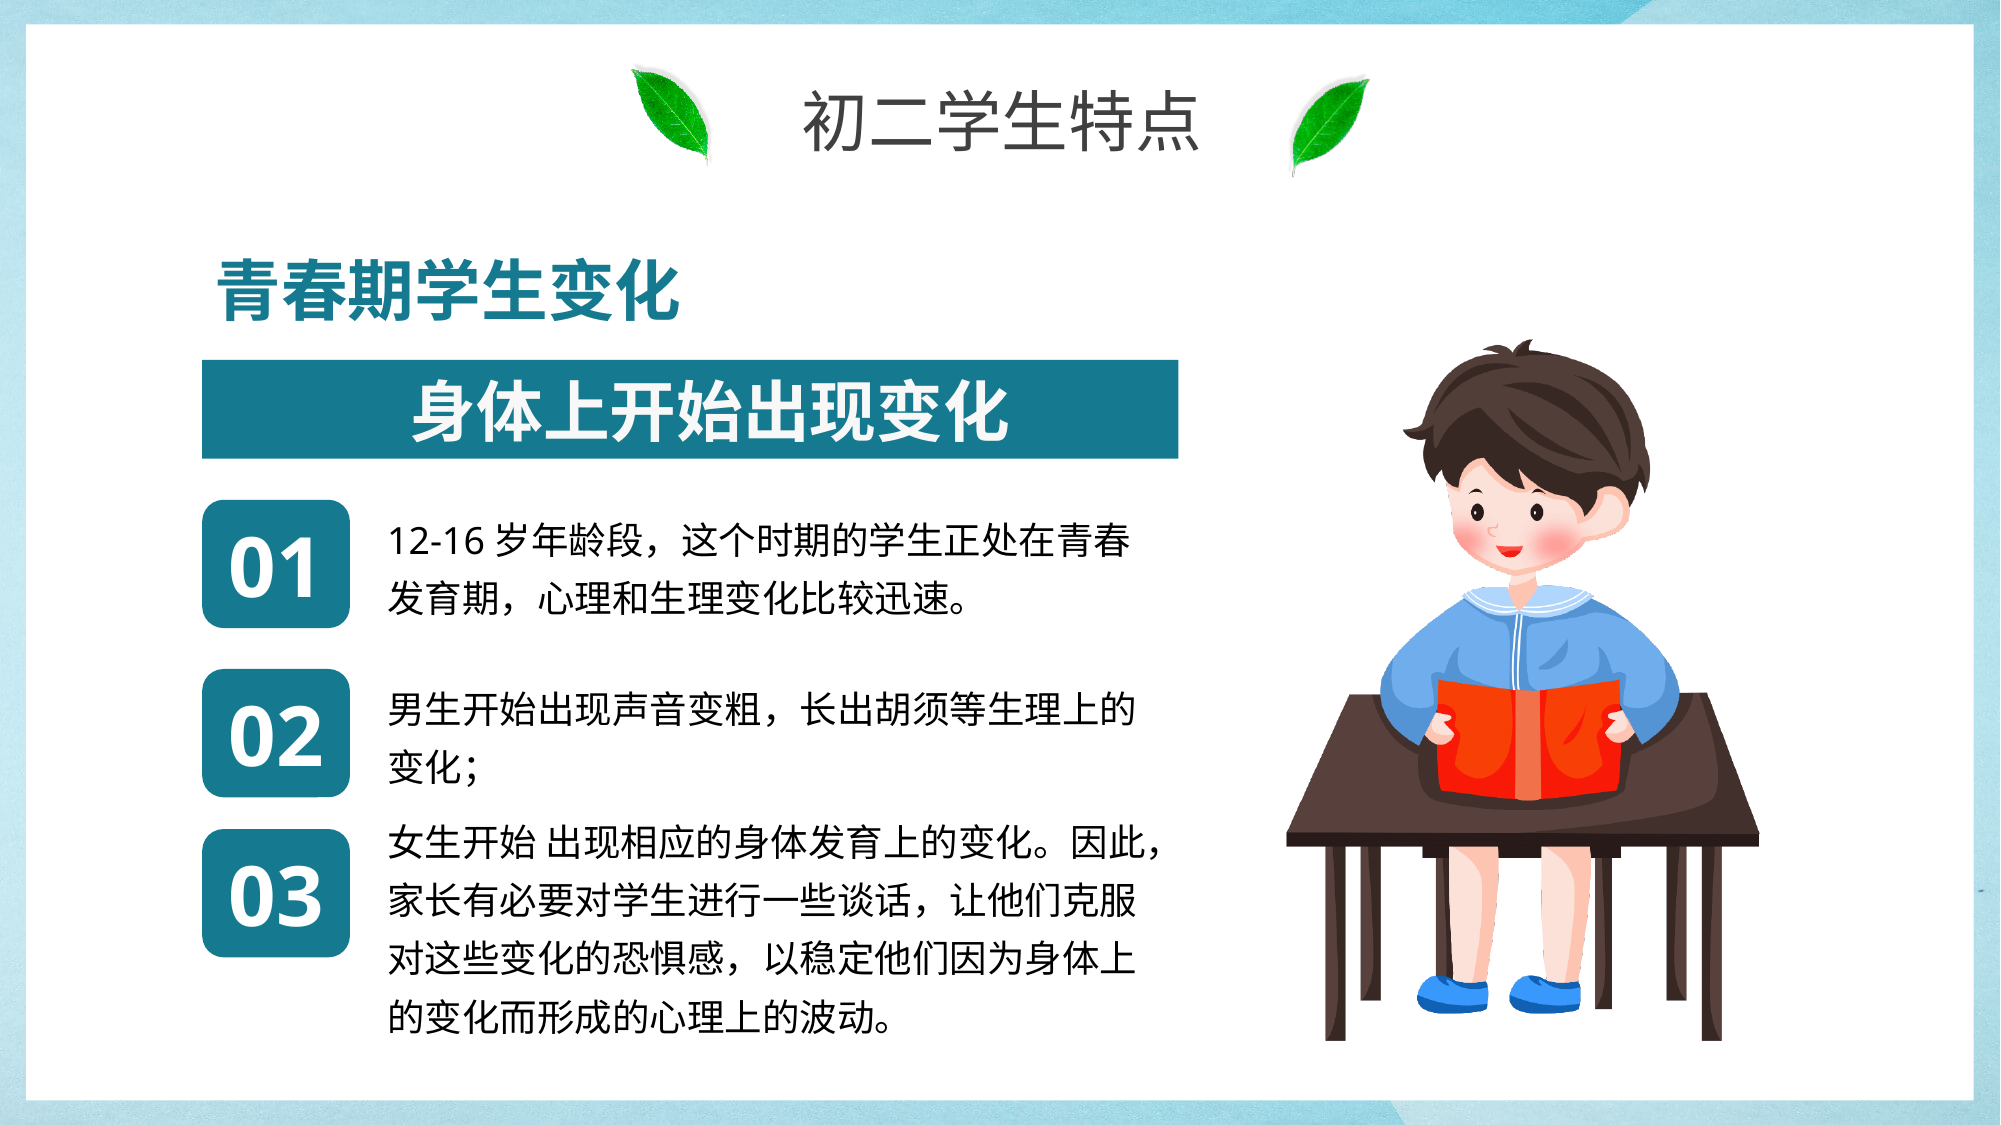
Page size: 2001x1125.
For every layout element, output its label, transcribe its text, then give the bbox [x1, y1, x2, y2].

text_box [202, 359, 1179, 459]
text_box 02 [228, 707, 324, 759]
text_box 女生开始 出现相应的身体发育上的变化。因此，家长有必要对学生进行一些谈话，让他们克服对这些变化的恐惧感，以稳定他们因为身体上的变化而形成的心理上的波动。 [375, 799, 1179, 1045]
text_box [202, 668, 350, 798]
text_box 青春期学生变化 [28, 241, 867, 336]
text_box 03 [228, 867, 324, 919]
text_box [202, 499, 350, 629]
text_box 12-16岁年龄段，这个时期的学生正处在青春发育期，心理和生理变化比较迅速。 [375, 497, 1151, 626]
picture [0, 0, 2000, 1125]
text_box 男生开始出现声音变粗，长出胡须等生理上的变化； [375, 666, 1151, 795]
text_box 01 [228, 538, 324, 590]
text_box [202, 829, 350, 958]
